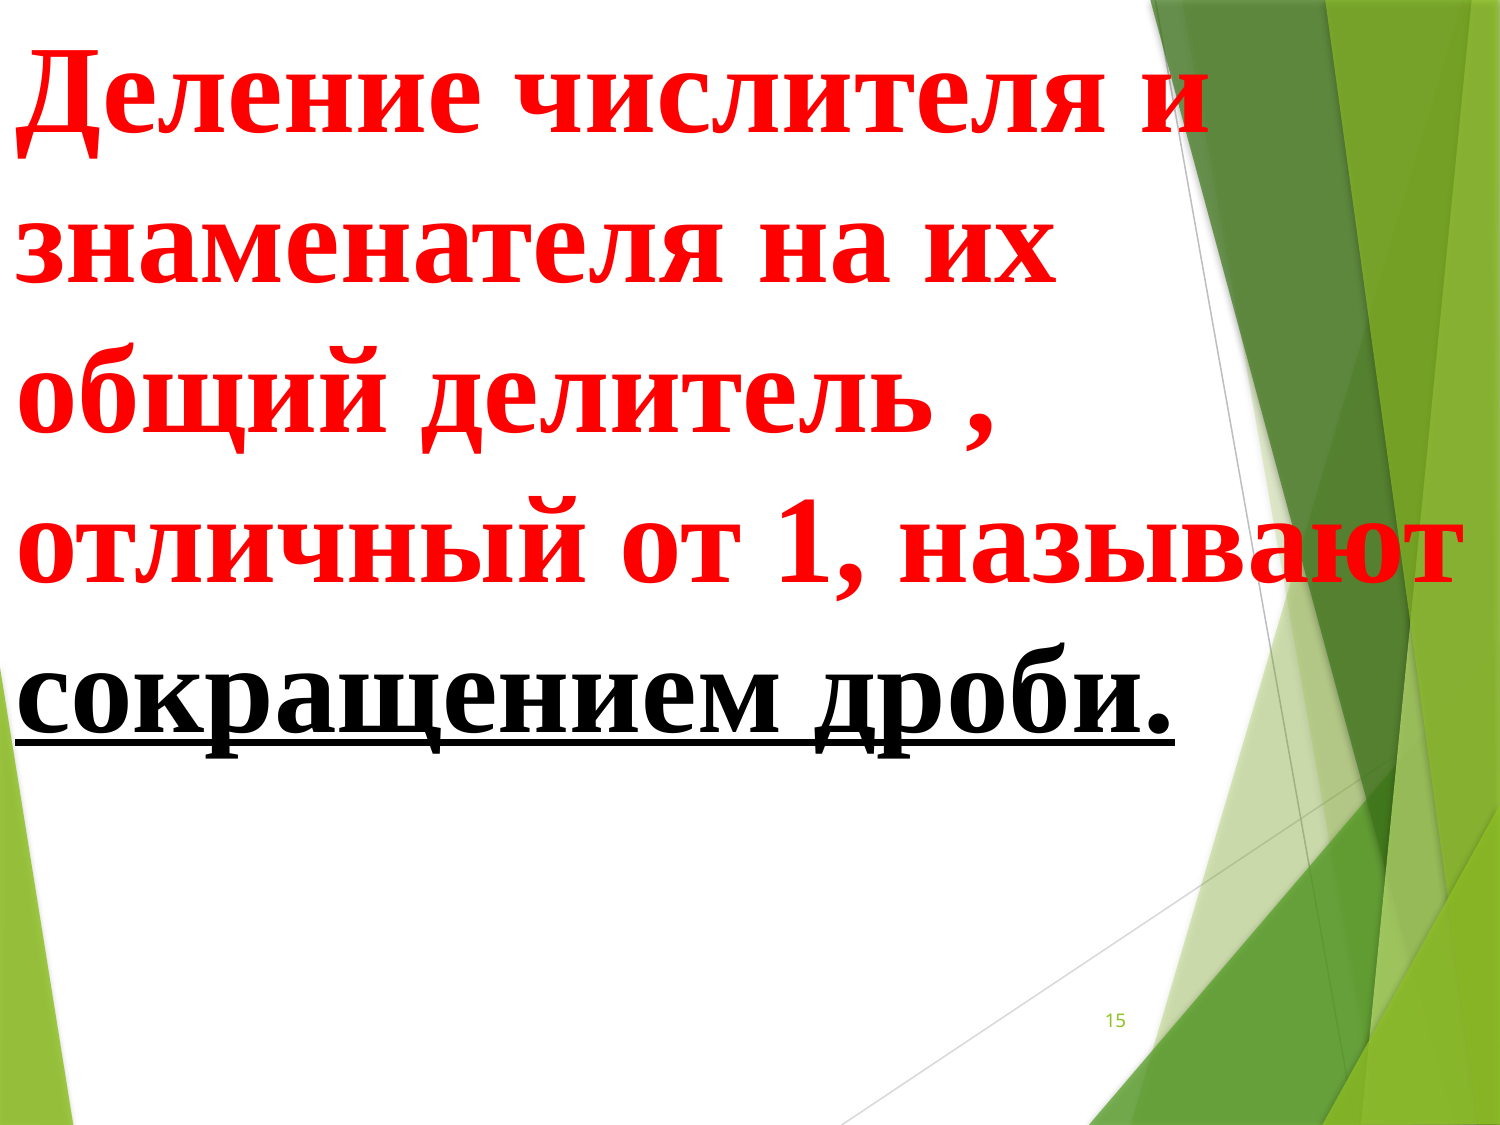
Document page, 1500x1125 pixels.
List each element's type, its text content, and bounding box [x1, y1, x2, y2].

title Деление числителя и знаменателя на их общий делитель , отличный от 1, называют сокращением дроби. [0, 0, 1500, 1125]
slide_number 15 [1057, 991, 1142, 1051]
